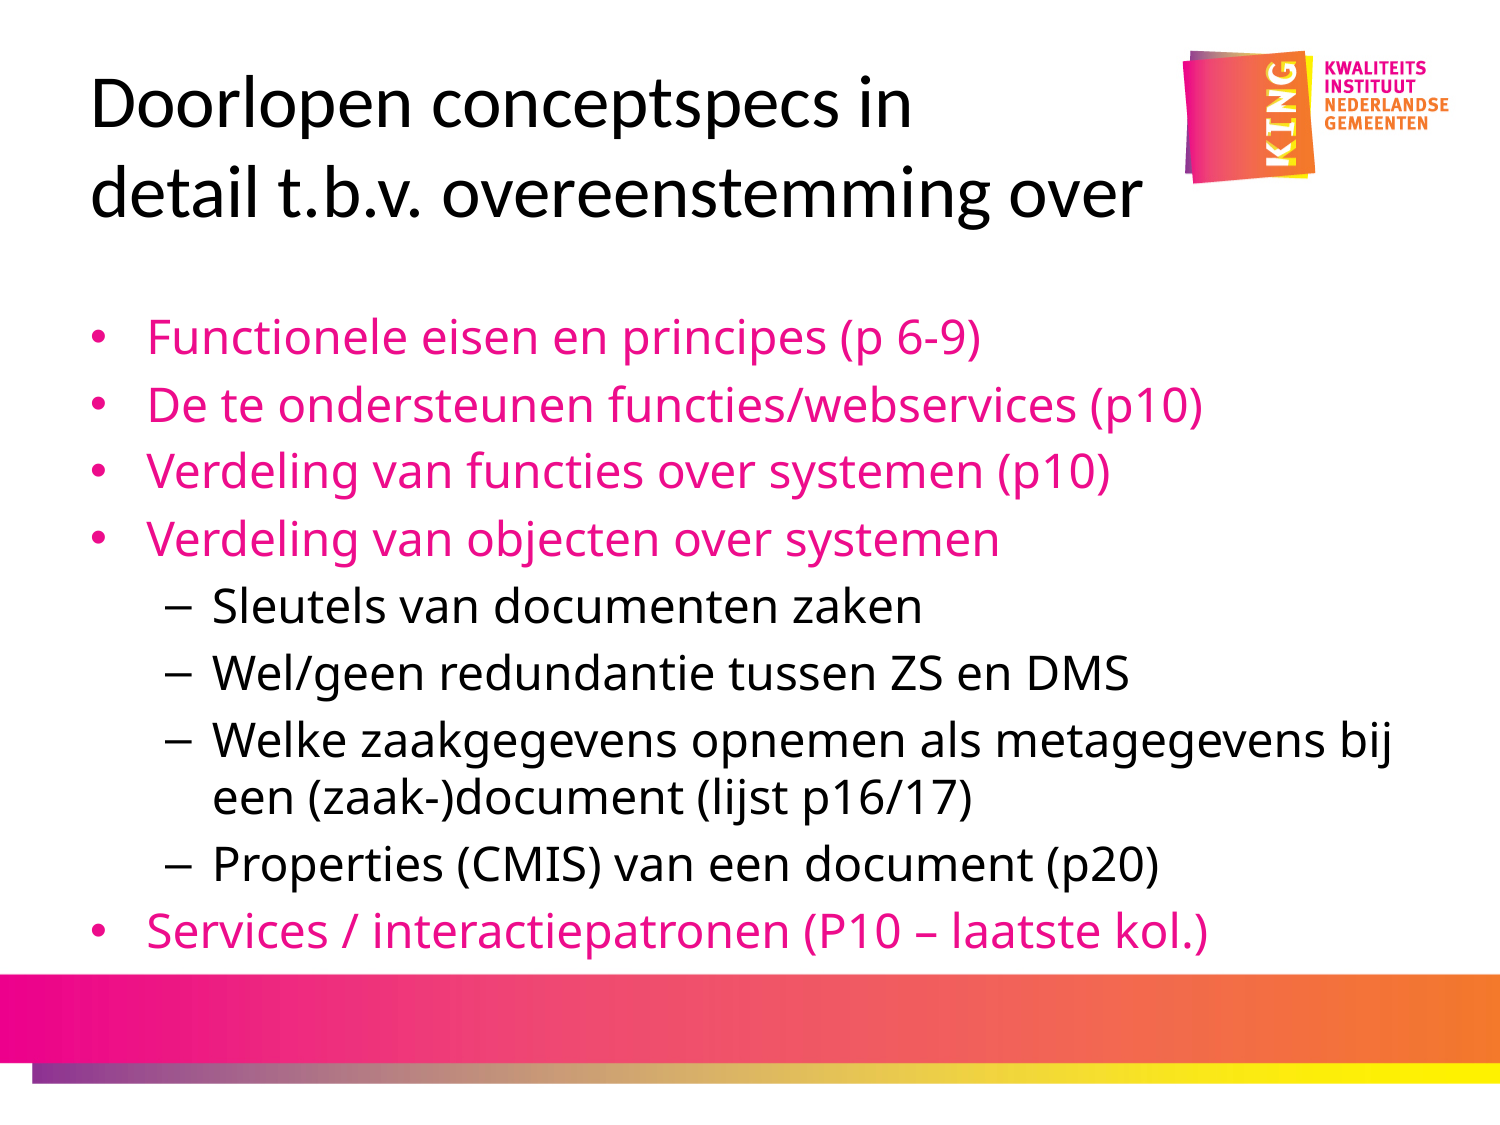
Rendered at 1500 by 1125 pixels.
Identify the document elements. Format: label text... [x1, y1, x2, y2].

list Functionele eisen en principes (p 6-9) De te ondersteunen functies/webservices (p10) Verdeling van functies over systemen (p10) Verdeling van objecten over systemen Sleutels van documenten zaken Wel/geen redundantie tussen ZS en DMS Welke zaakgegevens opnemen als metagegevens bij een (zaak-)document (lijst p16/17) Properties (CMIS) van een document (p20) Services / interactiepatronen (P10 – laatste kol.) [74, 232, 1463, 976]
picture [0, 0, 1500, 1125]
title Doorlopen conceptspecs in detail t.b.v. overeenstemming over [75, 45, 1425, 232]
